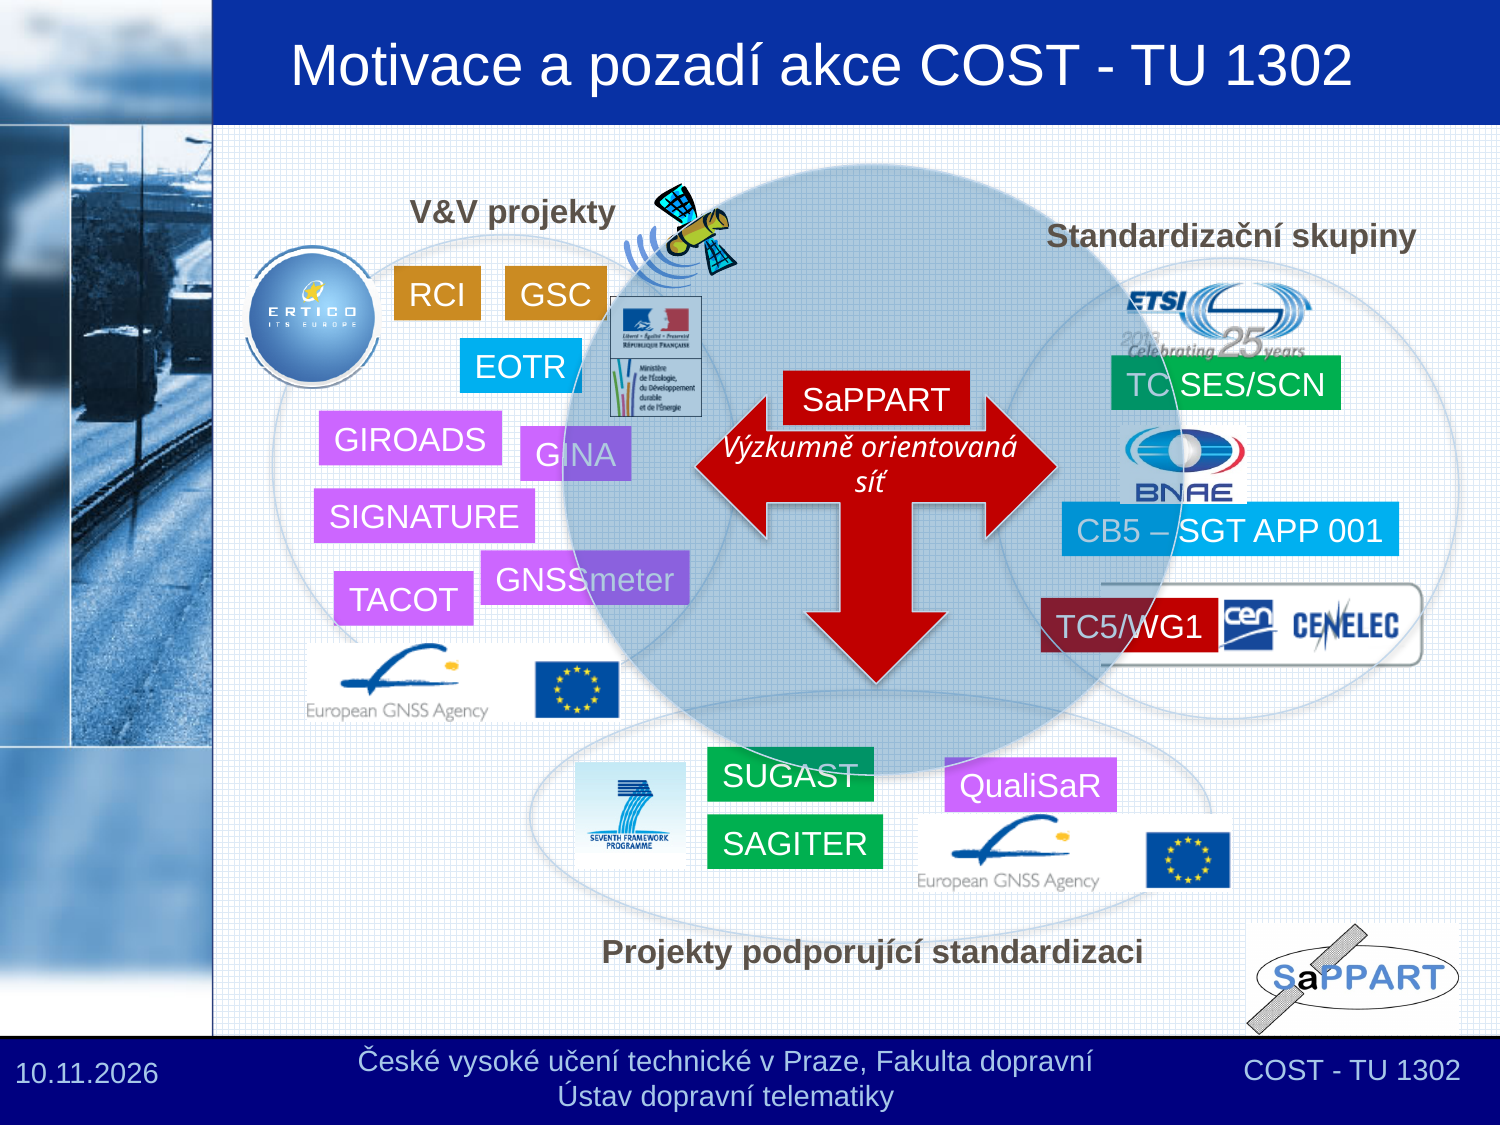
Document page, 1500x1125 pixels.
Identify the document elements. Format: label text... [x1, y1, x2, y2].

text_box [241, 164, 1459, 979]
picture [1246, 979, 1459, 1035]
picture [0, 0, 211, 1035]
title Motivace a pozadí akce COST - TU 1302 [275, 0, 1500, 125]
